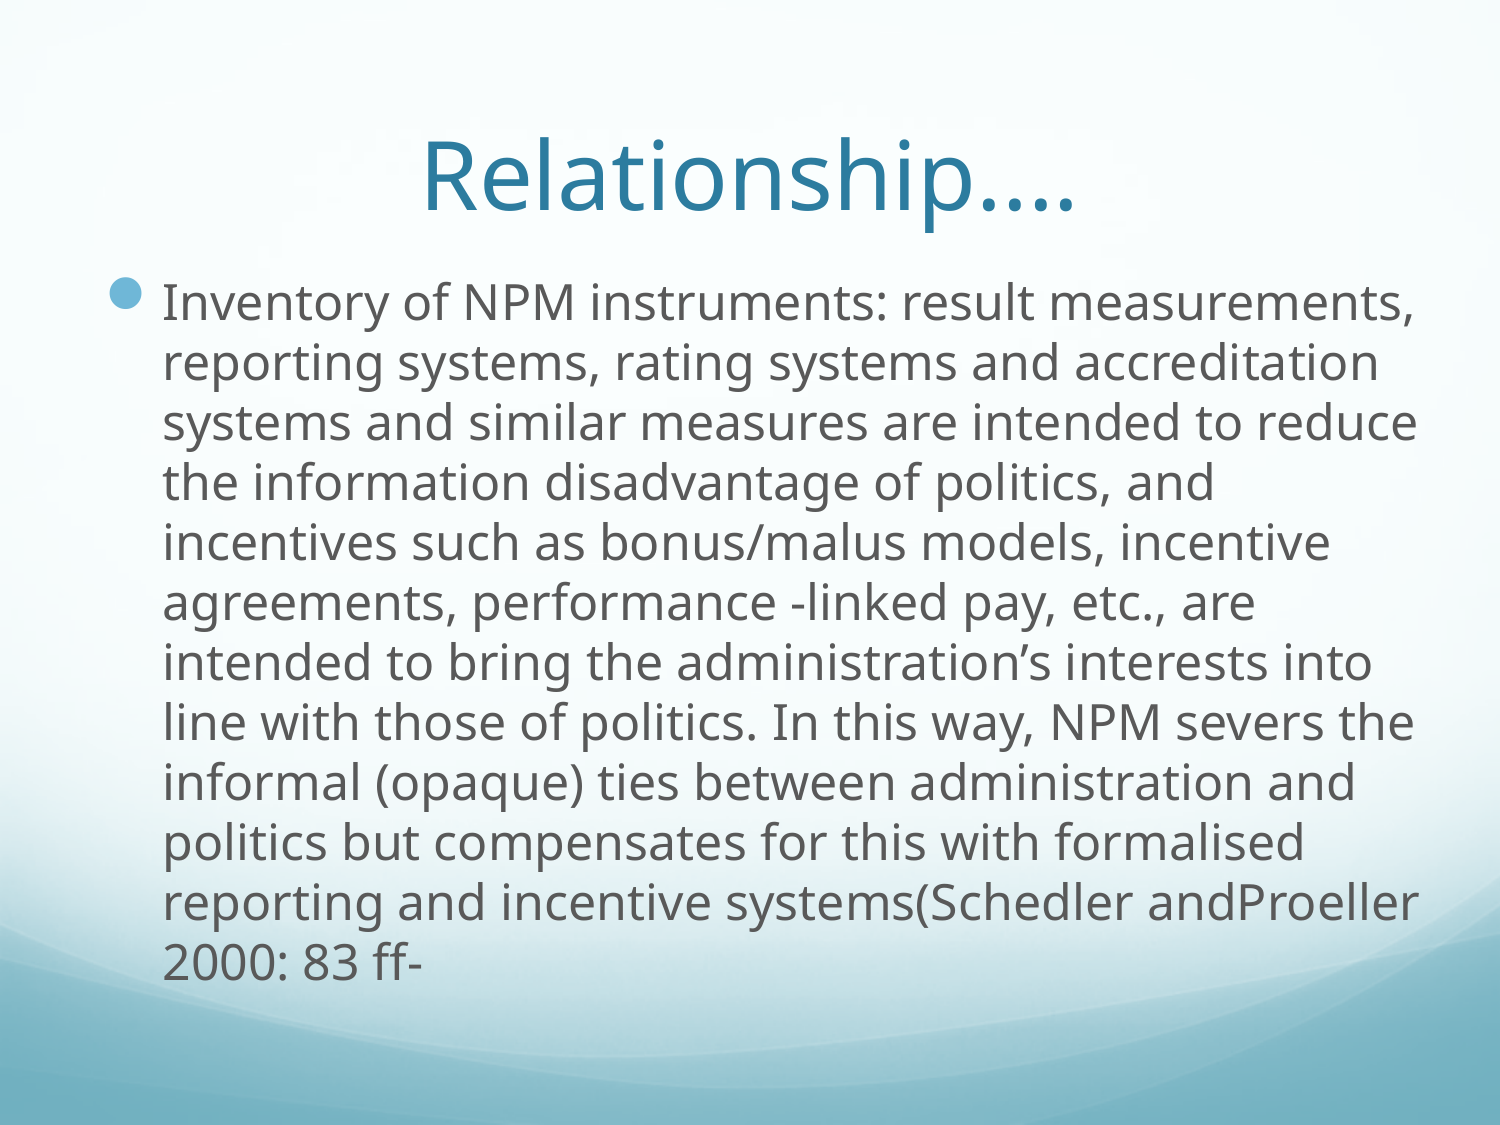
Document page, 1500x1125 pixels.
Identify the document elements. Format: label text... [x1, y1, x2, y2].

title Relationship.... [90, 17, 1410, 237]
list Inventory of NPM instruments: result measurements, reporting systems, rating systems and accreditation systems and similar measures are intended to reduce the information disadvantage of politics, and incentives such as bonus/malus models, incentive agreements, performance -linked pay, etc., are intended to bring the administration’s interests into line with those of politics. In this way, NPM severs the informal (opaque) ties between administration and politics but compensates for this with formalised reporting and incentive systems(Schedler andProeller 2000: 83 ff- [90, 262, 1461, 1102]
